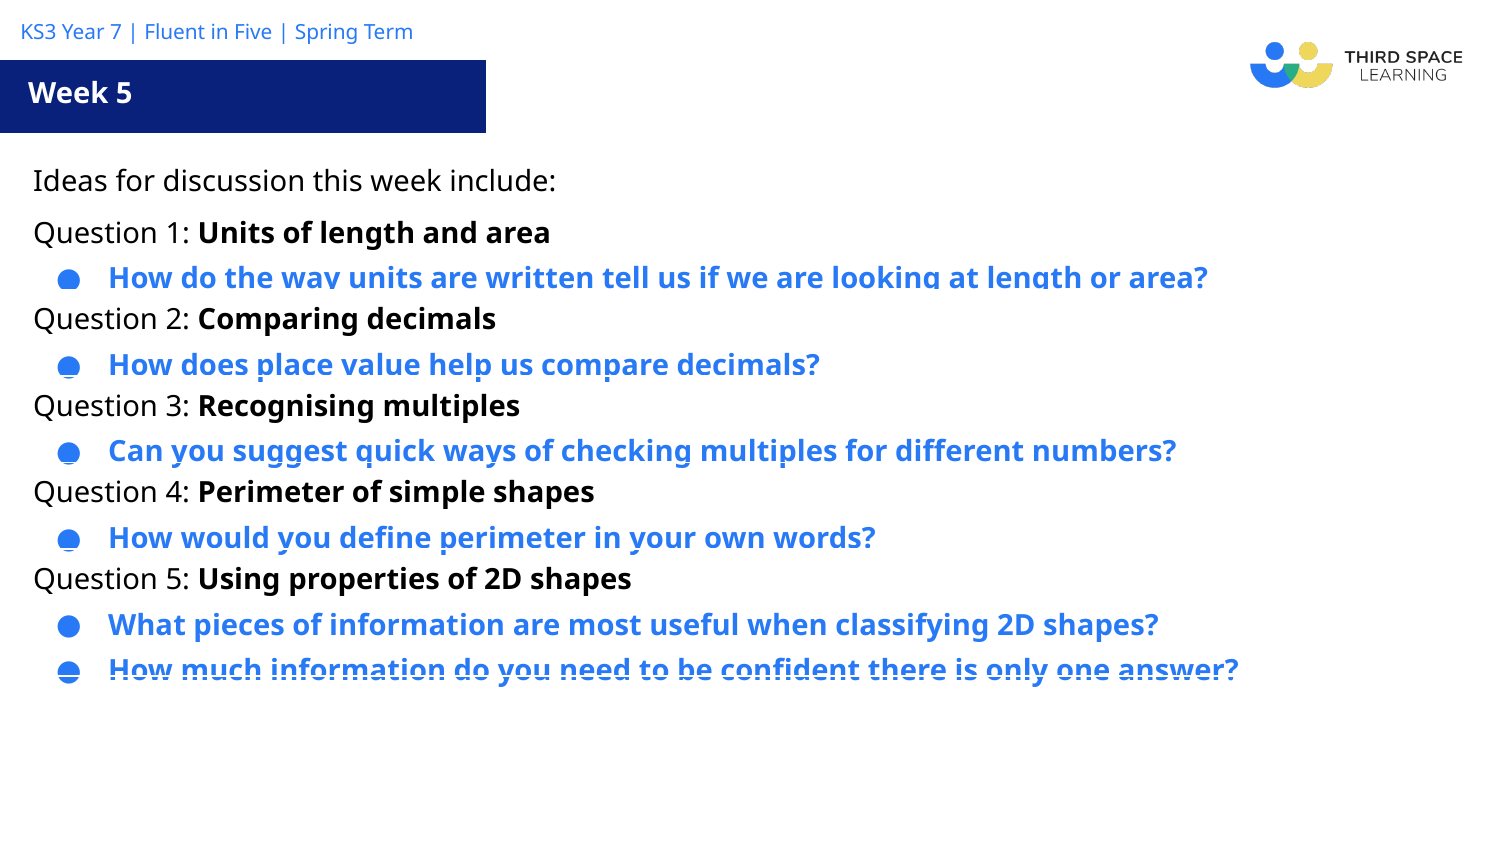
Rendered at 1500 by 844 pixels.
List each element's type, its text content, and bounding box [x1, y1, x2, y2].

table_cell Question 3: Recognising multiples Can you suggest quick ways of checking multiples for different numbers? [29, 377, 1480, 462]
table_header Ideas for discussion this week include: [29, 137, 1480, 202]
picture [1250, 33, 1465, 99]
text_box Week 5 [13, 59, 383, 125]
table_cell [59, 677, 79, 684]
table_cell Question 5: Using properties of 2D shapes What pieces of information are most useful when classifying 2D shapes? How much information do you need to be confident there is only one answer? [29, 550, 1480, 675]
table_cell Question 4: Perimeter of simple shapes How would you define perimeter in your own words? [29, 463, 1480, 548]
table_cell Question 1: Units of length and area How do the way units are written tell us if we are looking at length or area? [29, 204, 1480, 289]
table_cell Question 2: Comparing decimals How does place value help us compare decimals? [29, 290, 1480, 375]
